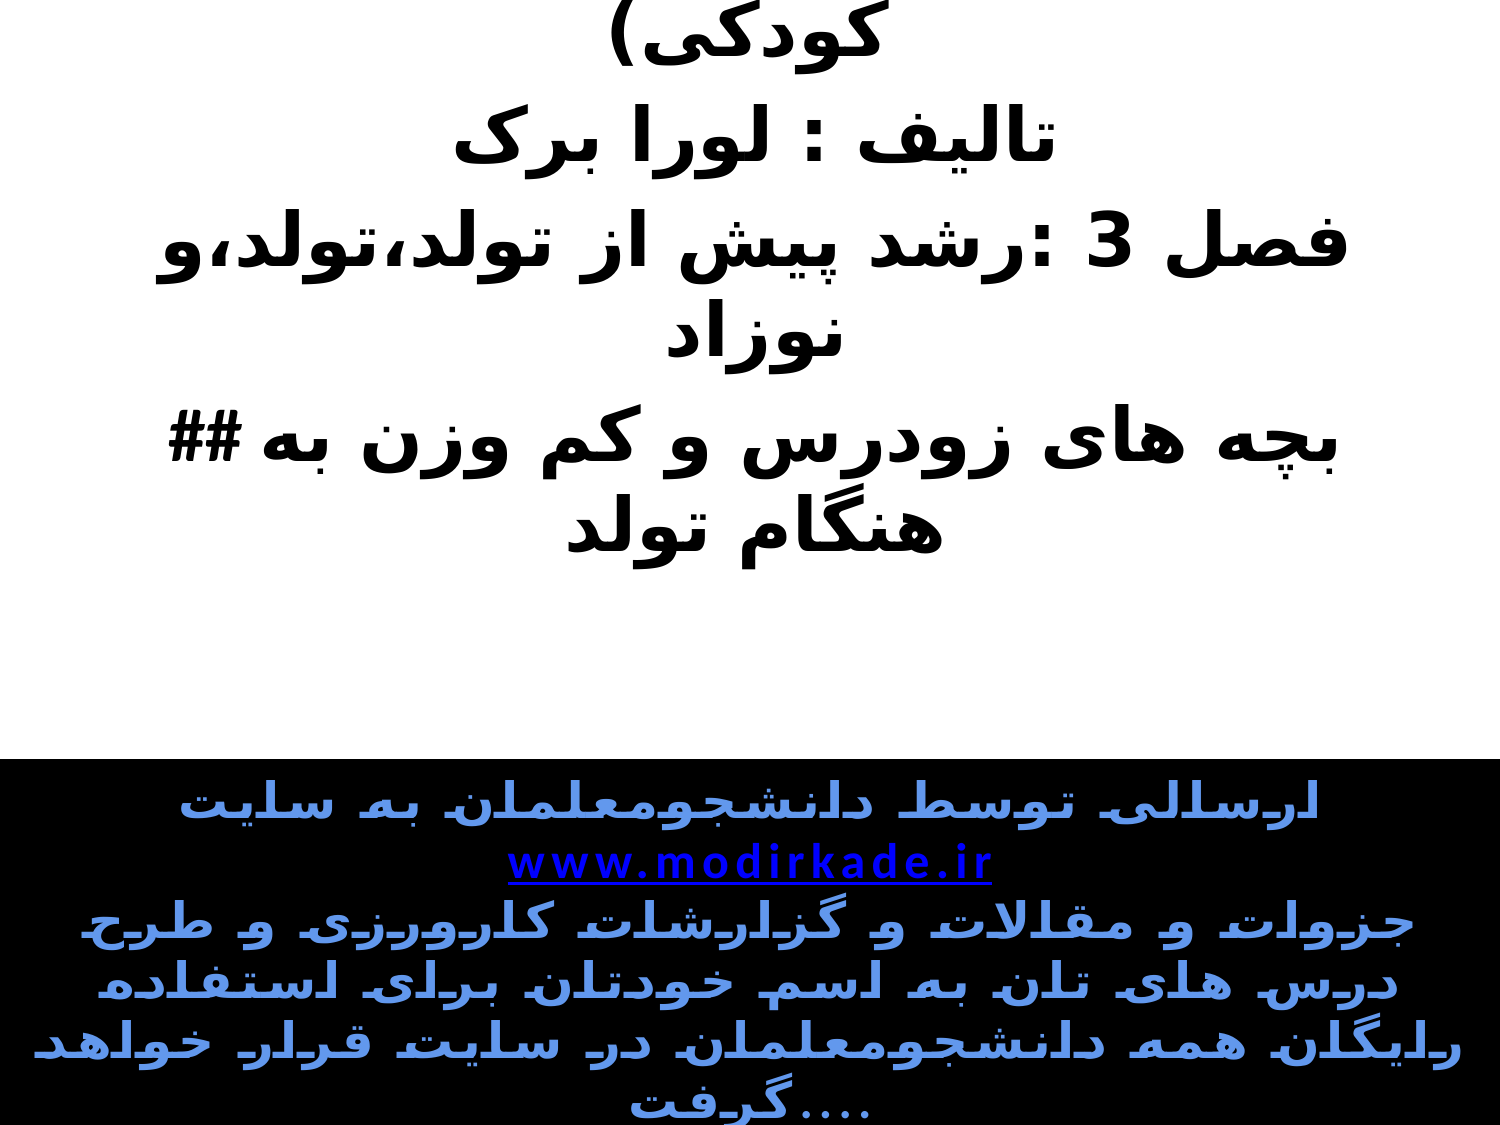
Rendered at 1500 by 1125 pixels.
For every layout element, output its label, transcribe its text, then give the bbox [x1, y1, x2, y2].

text_box ارسالی توسط دانشجومعلمان به سایت www.modirkade.ir جزوات و مقالات و گزارشات کارورزی و طرح درس های تان به اسم خودتان برای استفاده رایگان همه دانشجومعلمان در سایت قرار خواهد گرفت.... موفق و سربلند باشید... [0, 759, 1500, 1125]
list روانشناسی رشد (از لقاح تا کودکی) تالیف : لورا برک فصل 3 :رشد پیش از تولد،تولد،و نوزاد ## بچه های زودرس و کم وزن به هنگام تولد [118, 58, 1394, 759]
